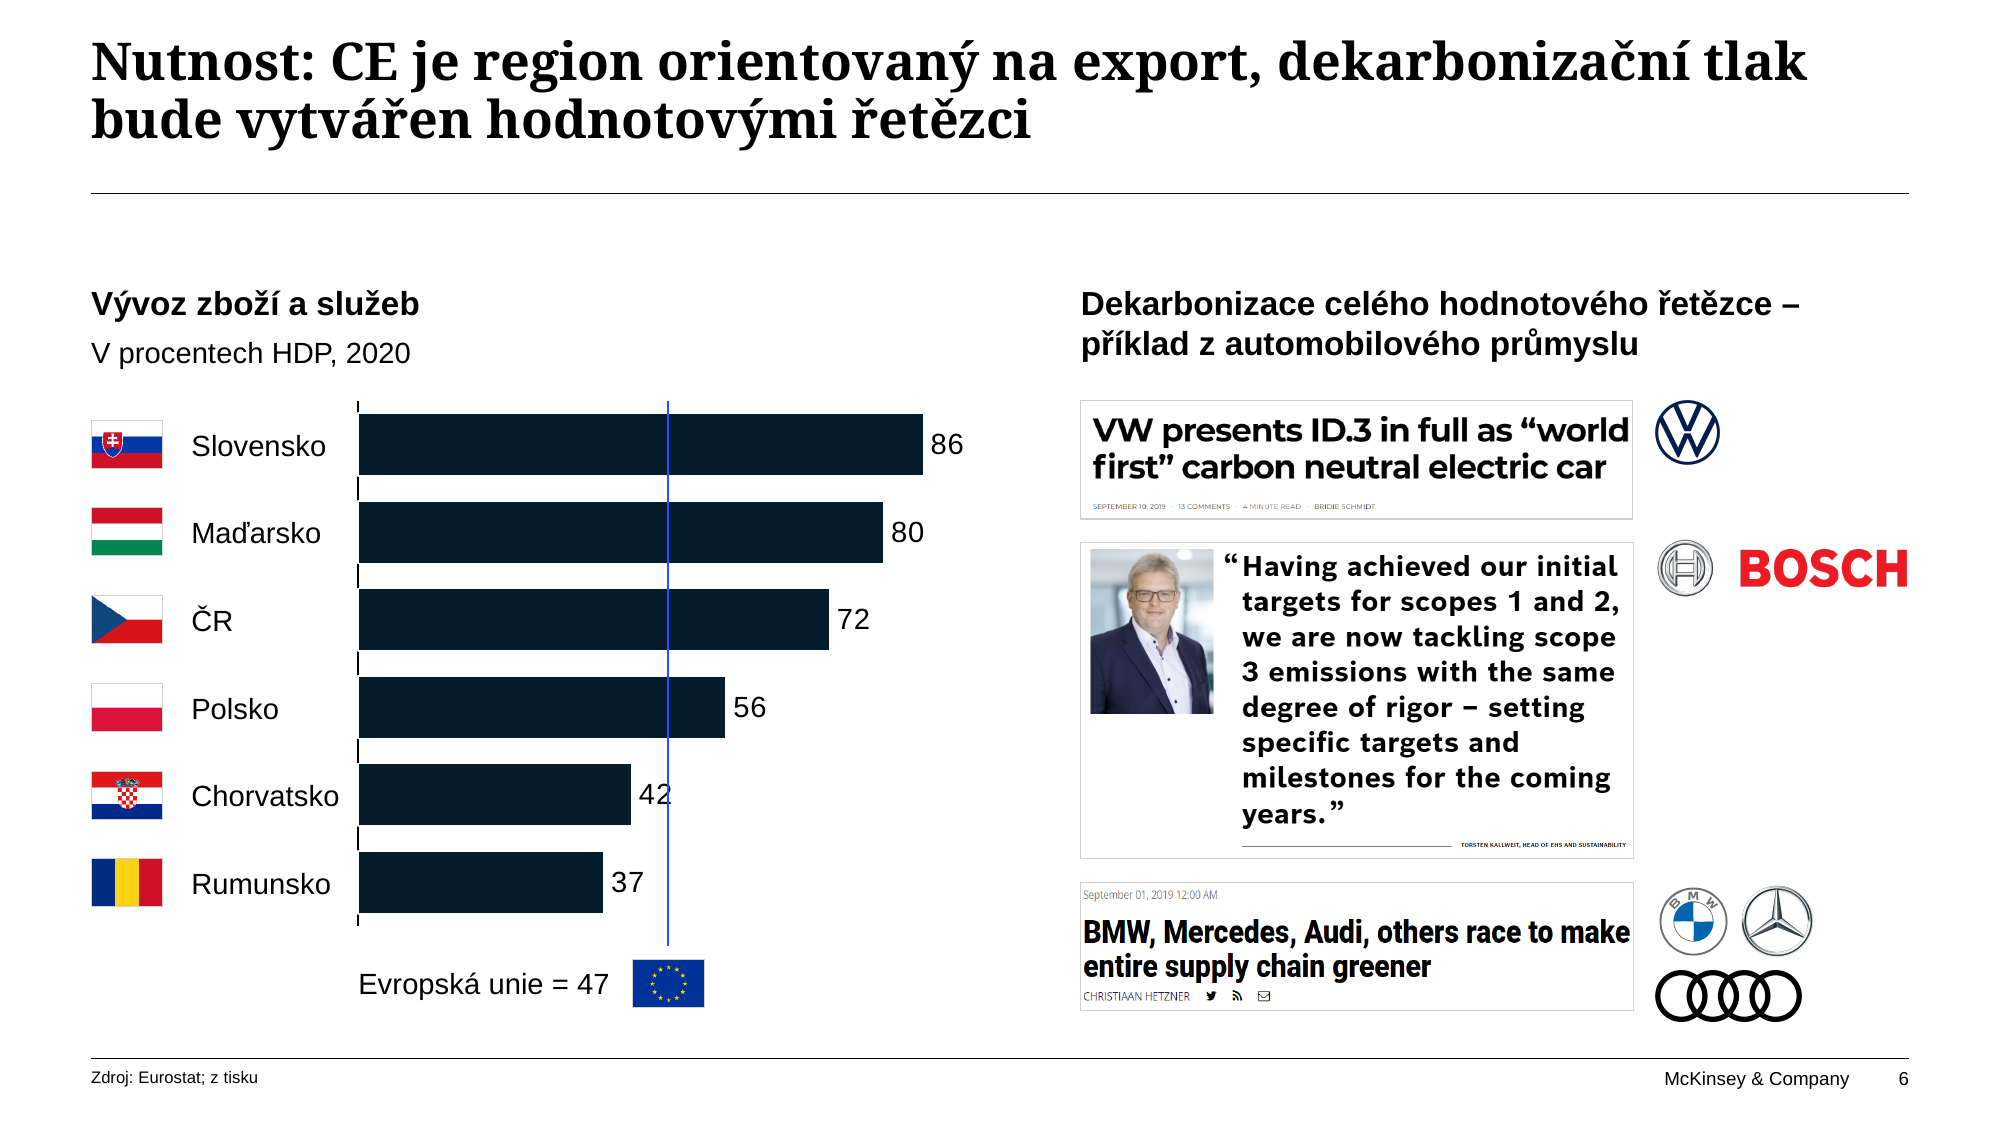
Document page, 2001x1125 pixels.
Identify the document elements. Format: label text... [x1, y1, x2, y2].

text_box Vývoz zboží a služeb V procentech HDP, 2020 [90, 282, 971, 370]
picture [1080, 400, 1632, 519]
text_box Evropská unie = 47 [358, 965, 629, 1001]
picture [1080, 542, 1634, 859]
picture [90, 858, 164, 908]
title Nutnost: CE je region orientovaný na export, dekarbonizační tlak bude vytvářen hodnotovými řetězci [91, 0, 1909, 150]
picture [1654, 538, 1910, 600]
picture [90, 595, 164, 644]
picture [1080, 882, 1634, 1011]
text_box Slovensko [191, 427, 326, 462]
text_box Zdroj: Eurostat; z tisku [90, 1066, 1285, 1087]
picture [90, 683, 164, 732]
text_box ČR [191, 602, 234, 638]
text_box Chorvatsko [191, 777, 339, 813]
picture [90, 507, 164, 557]
text_box Polsko [191, 690, 279, 725]
text_box Dekarbonizace celého hodnotového řetězce – příklad z automobilového průmyslu [1080, 282, 1909, 363]
text_box Maďarsko [191, 514, 321, 550]
chart [344, 386, 972, 941]
picture [1654, 400, 1720, 466]
picture [90, 770, 164, 820]
picture [90, 419, 164, 469]
text_box Rumunsko [191, 865, 331, 901]
picture [632, 959, 705, 1008]
picture [1653, 882, 1813, 1038]
